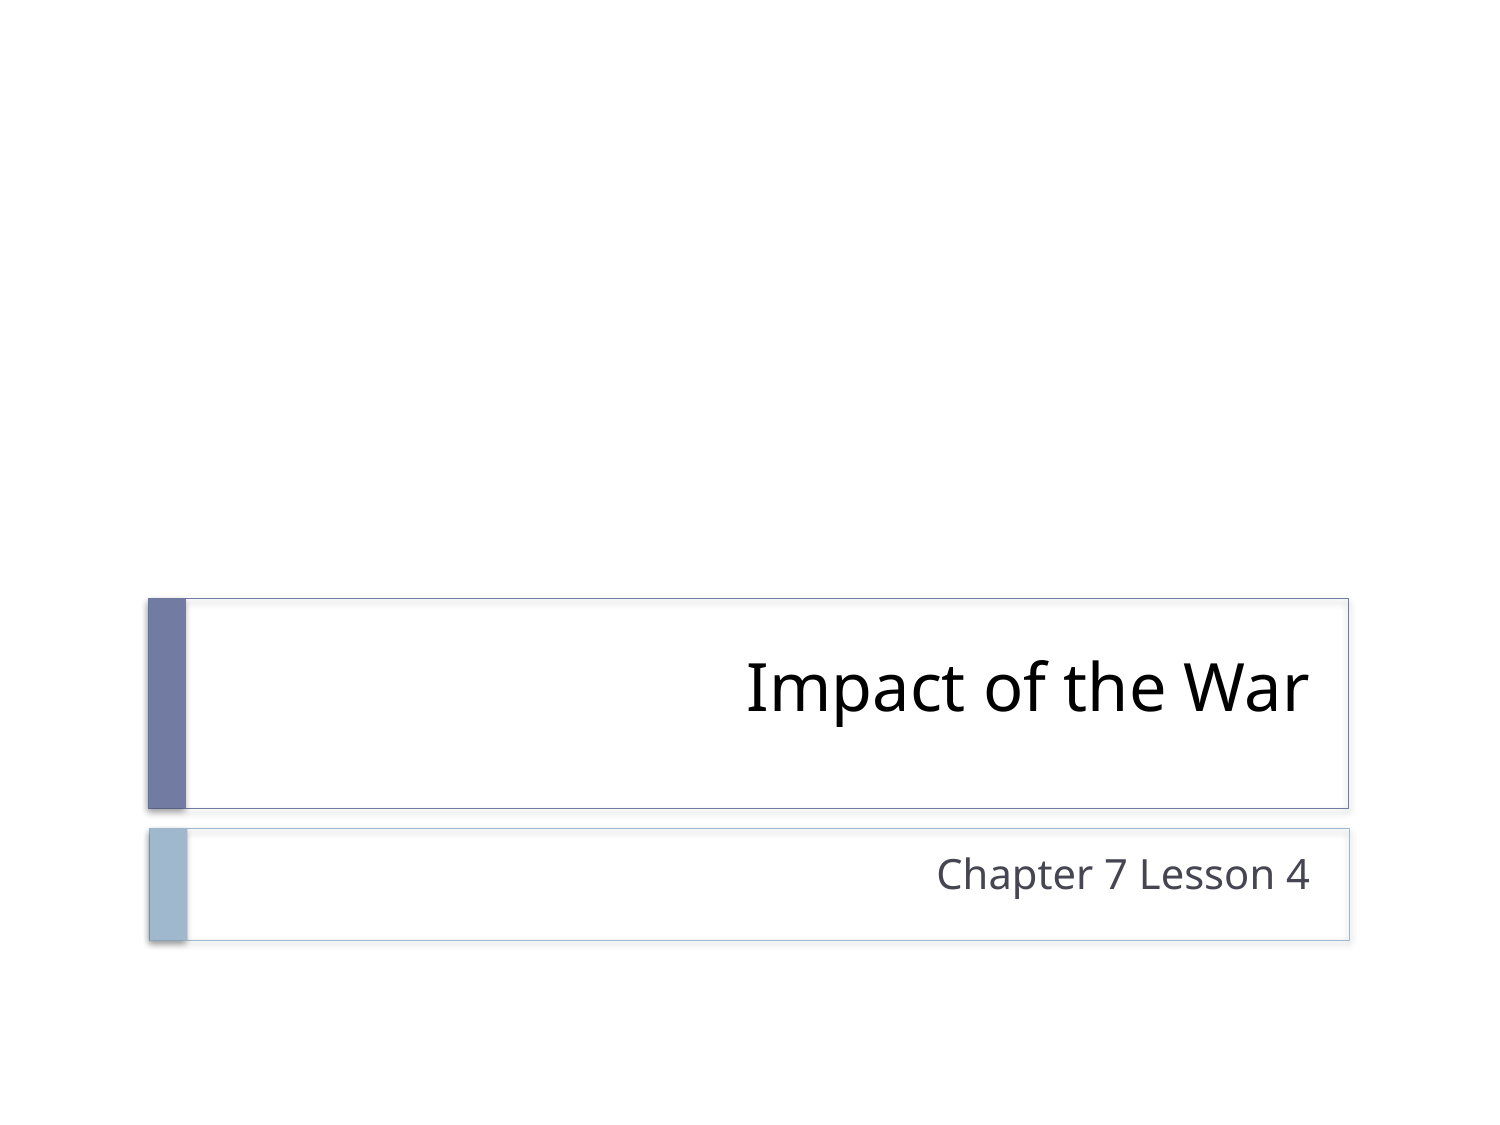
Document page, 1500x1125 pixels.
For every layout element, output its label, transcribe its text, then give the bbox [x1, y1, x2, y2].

title Impact of the War [200, 637, 1325, 800]
subtitle Chapter 7 Lesson 4 [200, 840, 1325, 929]
